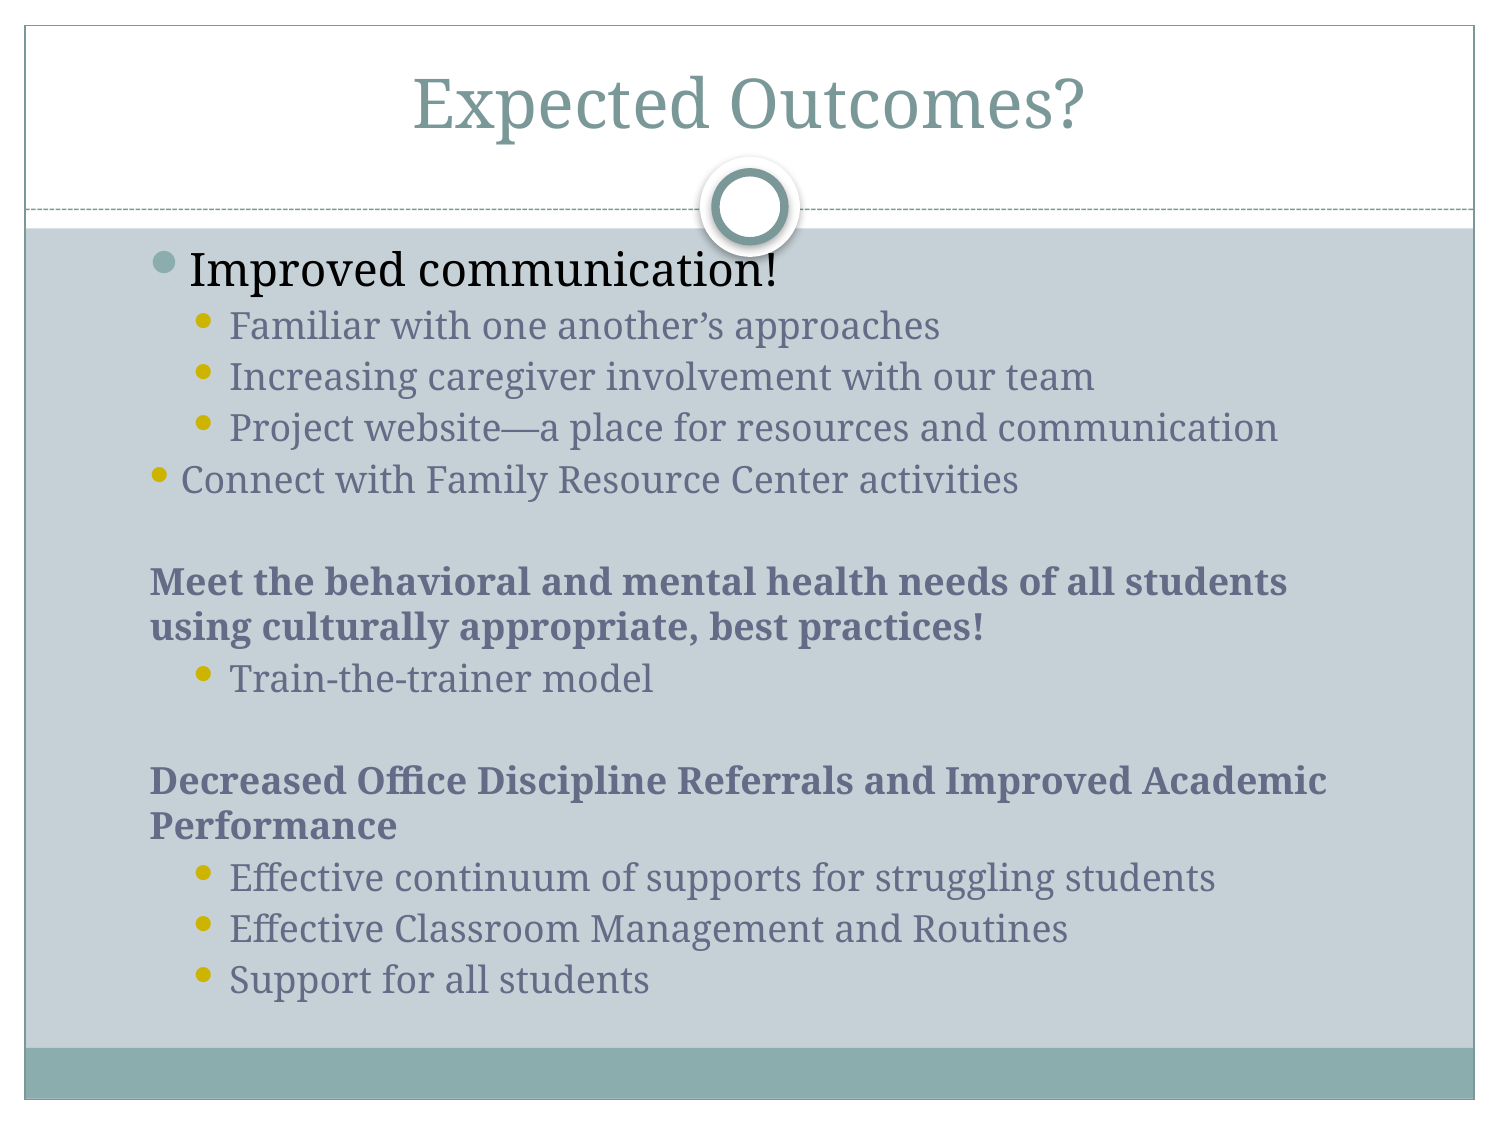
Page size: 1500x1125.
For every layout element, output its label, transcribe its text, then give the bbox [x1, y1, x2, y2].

list Improved communication! Familiar with one another’s approaches Increasing caregiver involvement with our team Project website—a place for resources and communication Connect with Family Resource Center activities Meet the behavioral and mental health needs of all students using culturally appropriate, best practices! Train-the-trainer model Decreased Office Discipline Referrals and Improved Academic Performance Effective continuum of supports for struggling students Effective Classroom Management and Routines Support for all students [134, 232, 1369, 1016]
title Expected Outcomes? [75, 24, 1425, 150]
